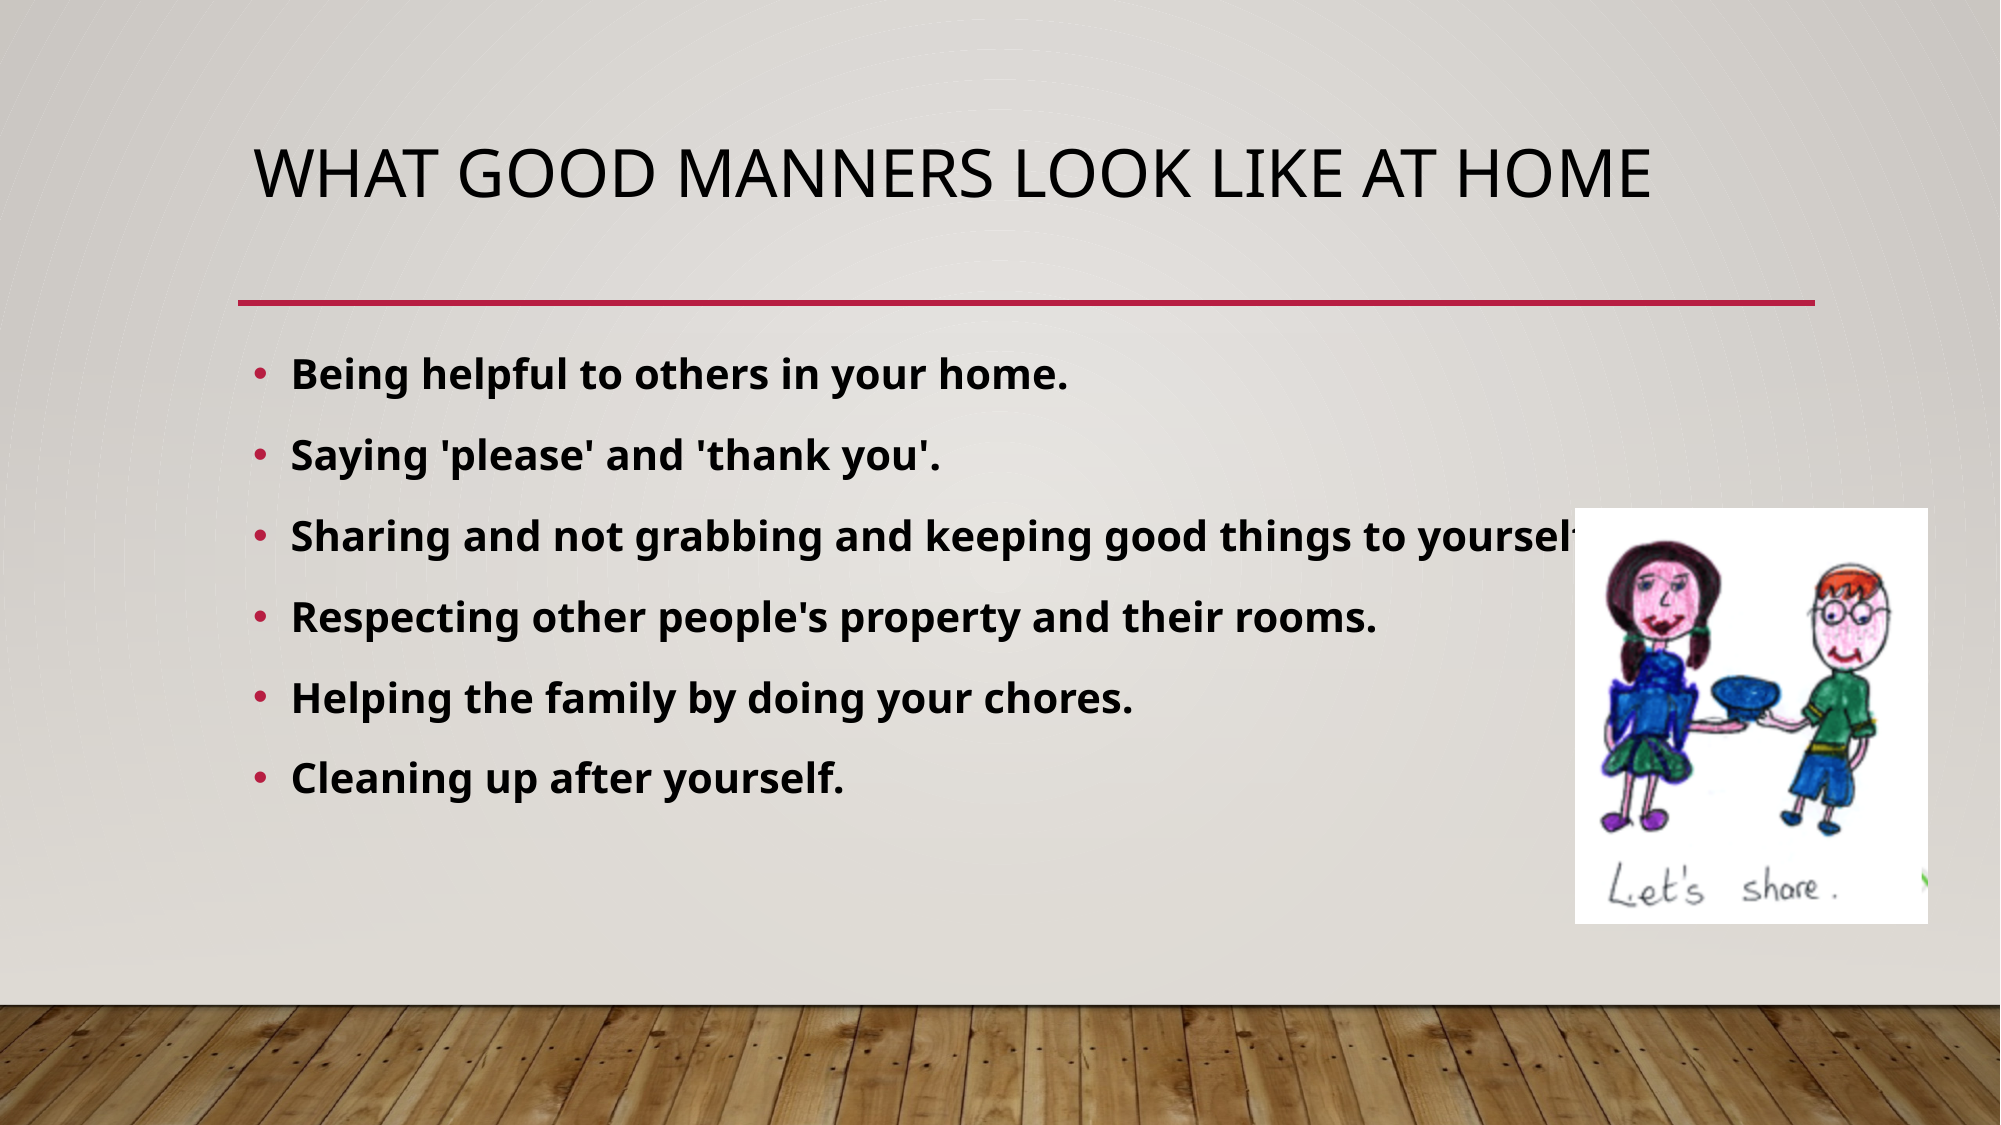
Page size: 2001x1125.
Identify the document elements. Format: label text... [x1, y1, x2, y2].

picture [1575, 508, 1928, 924]
picture [0, 1005, 2000, 1125]
title What good manners look like at home [238, 131, 1814, 305]
list Being helpful to others in your home. Saying 'please' and 'thank you'. Sharing and not grabbing and keeping good things to yourself. Respecting other people's property and their rooms. Helping the family by doing your chores. Cleaning up after yourself. [238, 330, 1814, 897]
